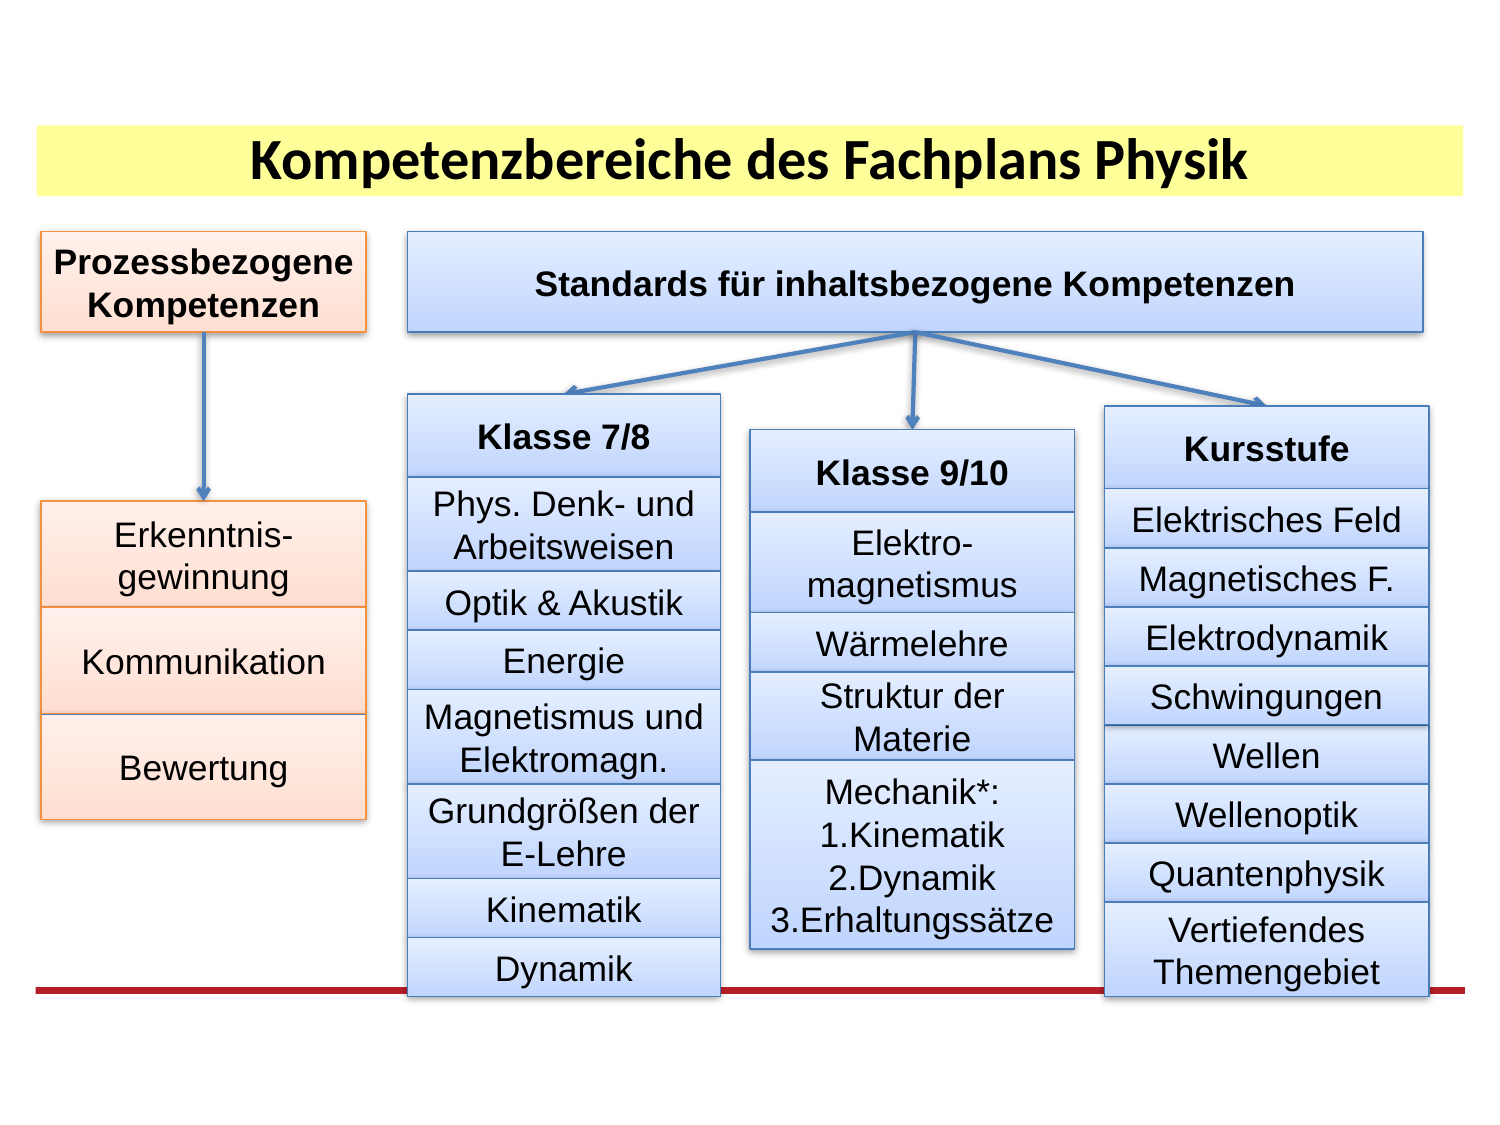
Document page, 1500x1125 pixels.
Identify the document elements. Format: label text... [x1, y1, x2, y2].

text_box Elektro-magnetismus [749, 511, 1075, 611]
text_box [912, 411, 916, 430]
text_box Schwingungen [1104, 665, 1430, 725]
text_box Optik & Akustik [407, 570, 721, 629]
text_box Mechanik*: Kinematik Dynamik Erhaltungssätze [749, 759, 1075, 950]
text_box Bewertung [40, 713, 367, 820]
text_box Wellenoptik [1104, 783, 1430, 841]
text_box Standards für inhaltsbezogene Kompetenzen [407, 231, 1424, 333]
text_box Kursstufe [1104, 405, 1430, 487]
text_box Kommunikation [40, 607, 367, 712]
text_box Phys. Denk- und Arbeitsweisen [407, 476, 721, 570]
text_box Wellen [1104, 731, 1430, 782]
text_box Struktur der Materie [749, 671, 1075, 759]
text_box Dynamik [407, 937, 721, 997]
text_box Kompetenzbereiche des Fachplans Physik [36, 113, 1464, 199]
text_box Energie [407, 630, 721, 688]
text_box Magnetismus und Elektromagn. [407, 689, 721, 782]
text_box Klasse 9/10 [749, 429, 1075, 511]
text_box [563, 331, 910, 395]
text_box Grundgrößen der E-Lehre [407, 783, 721, 877]
text_box Wärmelehre [749, 612, 1075, 670]
text_box Prozessbezogene Kompetenzen [40, 231, 367, 333]
text_box Elektrisches Feld [1104, 488, 1430, 546]
text_box Vertiefendes Themengebiet [1104, 901, 1430, 997]
text_box Klasse 7/8 [407, 393, 721, 475]
text_box Quantenphysik [1104, 842, 1430, 900]
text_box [915, 331, 1267, 407]
text_box Erkenntnis-gewinnung [40, 500, 367, 606]
text_box Elektrodynamik [1104, 606, 1430, 664]
text_box Magnetisches F. [1104, 547, 1430, 605]
text_box Kinematik [407, 878, 721, 936]
